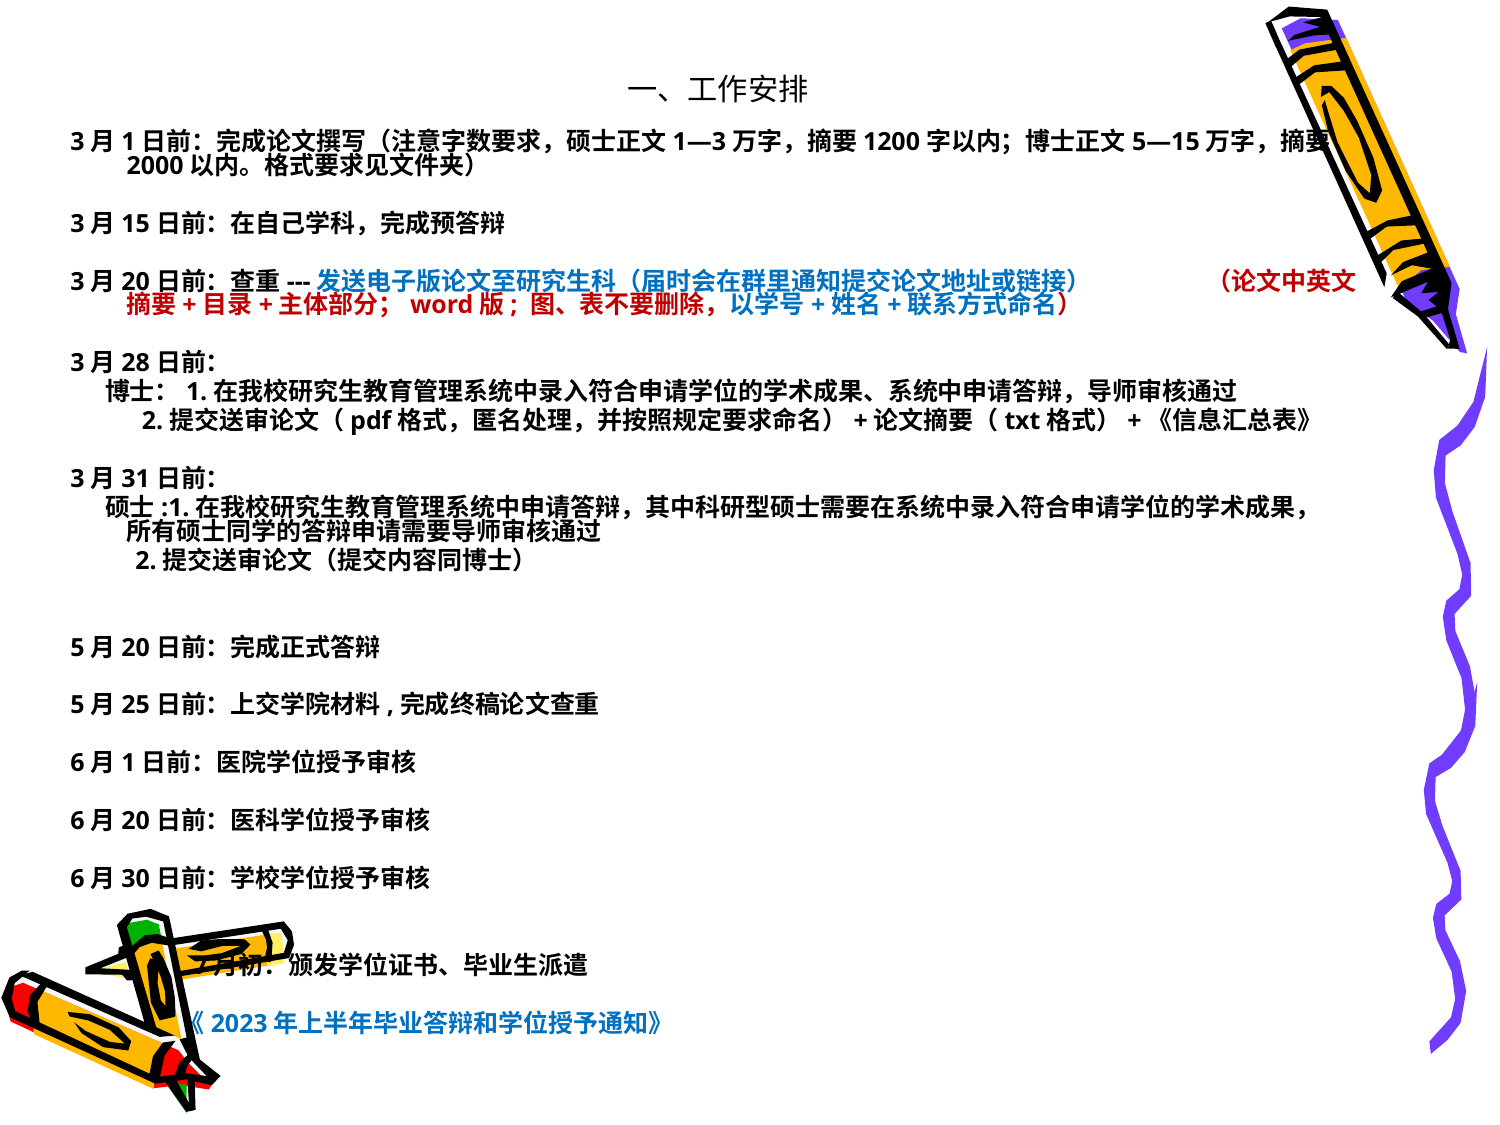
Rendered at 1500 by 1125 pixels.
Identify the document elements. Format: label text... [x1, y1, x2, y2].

list 3月1日前：完成论文撰写（注意字数要求，硕士正文1—3万字，摘要1200字以内；博士正文5—15万字，摘要2000以内。格式要求见文件夹） 3月15日前：在自己学科，完成预答辩 3月20日前：查重---发送电子版论文至研究生科（届时会在群里通知提交论文地址或链接） （论文中英文摘要+目录+主体部分；word版; 图、表不要删除，以学号+姓名+联系方式命名） 3月28日前： 博士：1.在我校研究生教育管理系统中录入符合申请学位的学术成果、系统中申请答辩，导师审核通过 2.提交送审论文（pdf格式，匿名处理，并按照规定要求命名）+论文摘要（txt格式）+《信息汇总表》 3月31日前： 硕士:1.在我校研究生教育管理系统中申请答辩，其中科研型硕士需要在系统中录入符合申请学位的学术成果， 所有硕士同学的答辩申请需要导师审核通过 2.提交送审论文（提交内容同博士） 5月20日前：完成正式答辩 5月25日前：上交学院材料,完成终稿论文查重 6月1日前：医院学位授予审核 6月20日前：医科学位授予审核 6月30日前：学校学位授予审核 7月初：颁发学位证书、毕业生派遣 《2023年上半年毕业答辩和学位授予通知》 [55, 123, 1381, 1098]
title 一、工作安排 [74, 62, 1361, 115]
